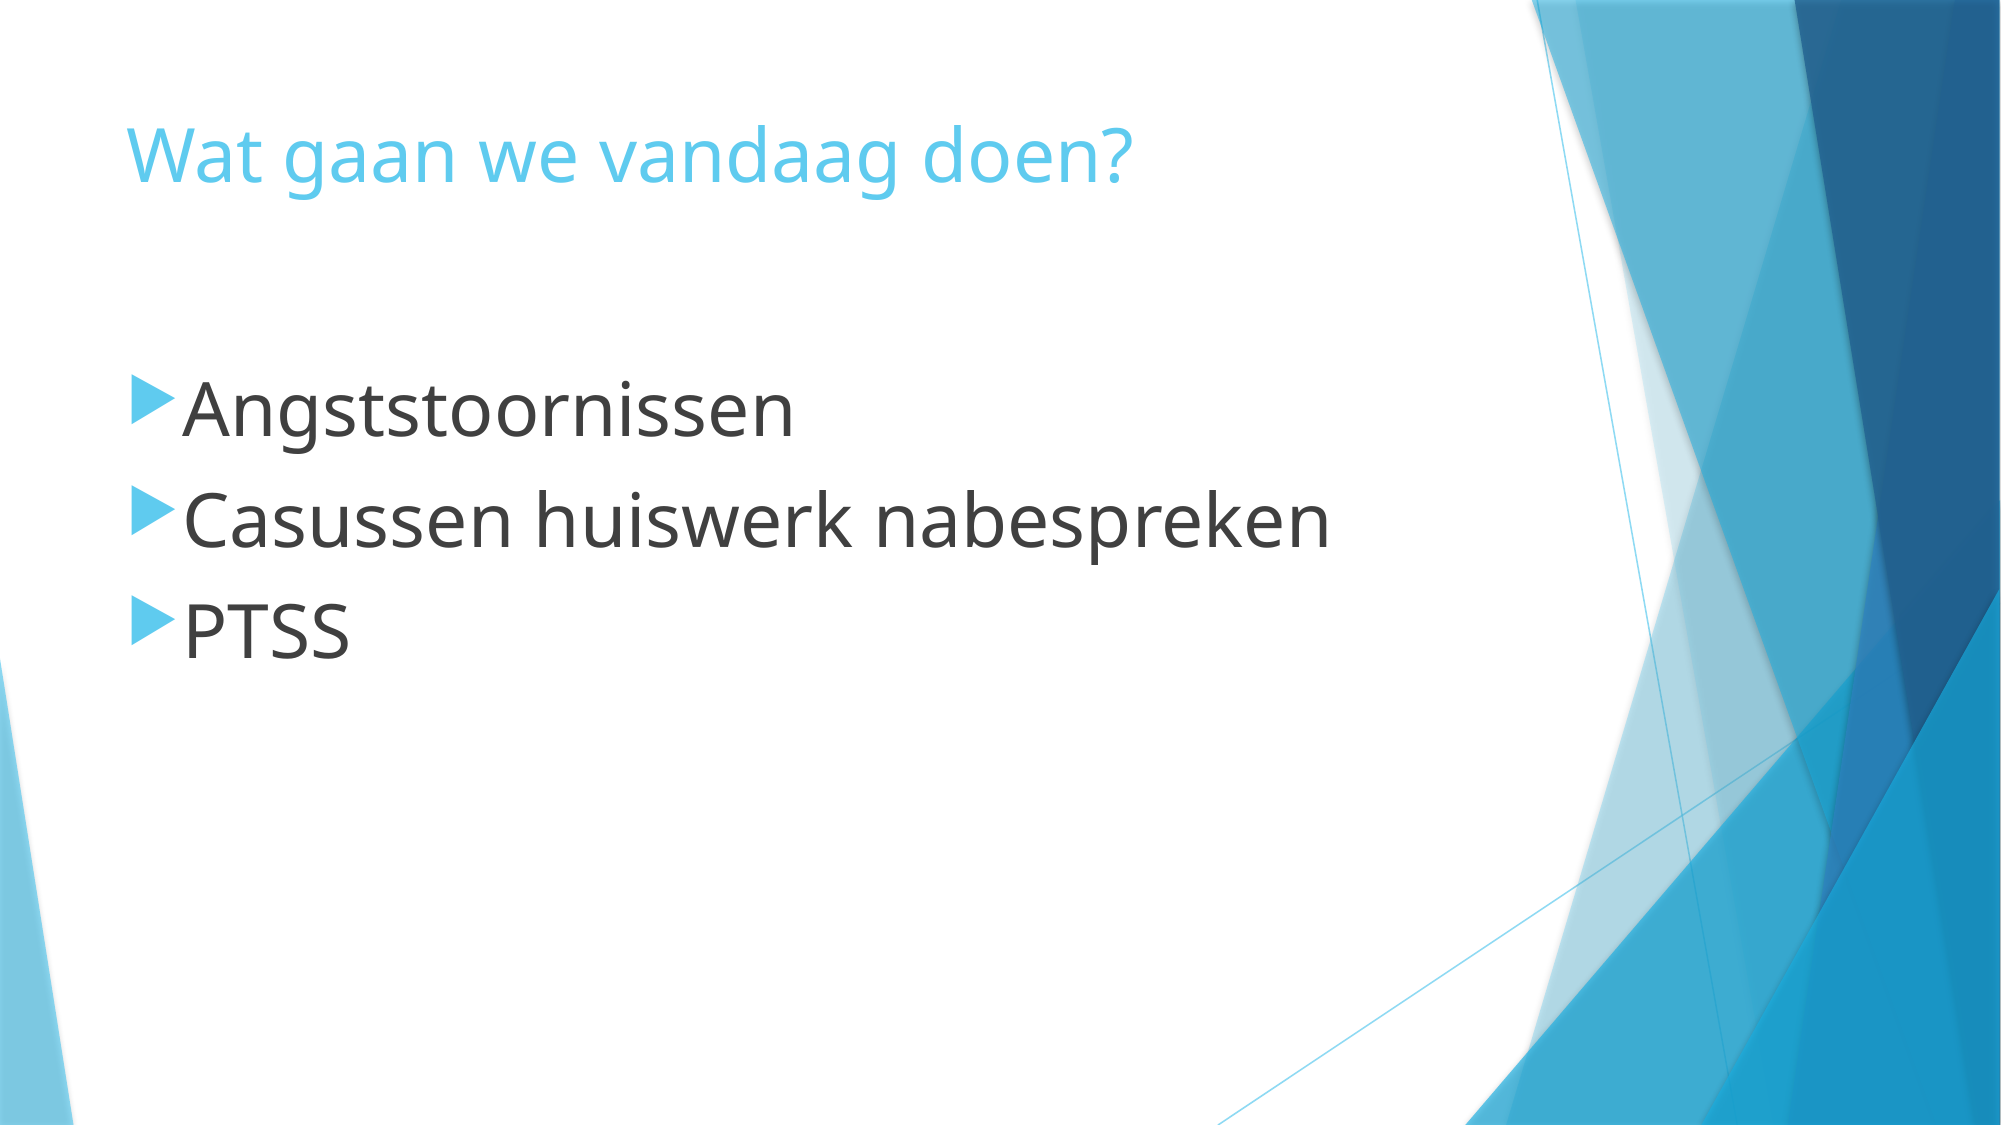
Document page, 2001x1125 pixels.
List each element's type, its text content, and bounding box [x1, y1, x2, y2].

title Wat gaan we vandaag doen? [111, 99, 1522, 317]
list Angststoornissen Casussen huiswerk nabespreken PTSS [111, 354, 1522, 992]
